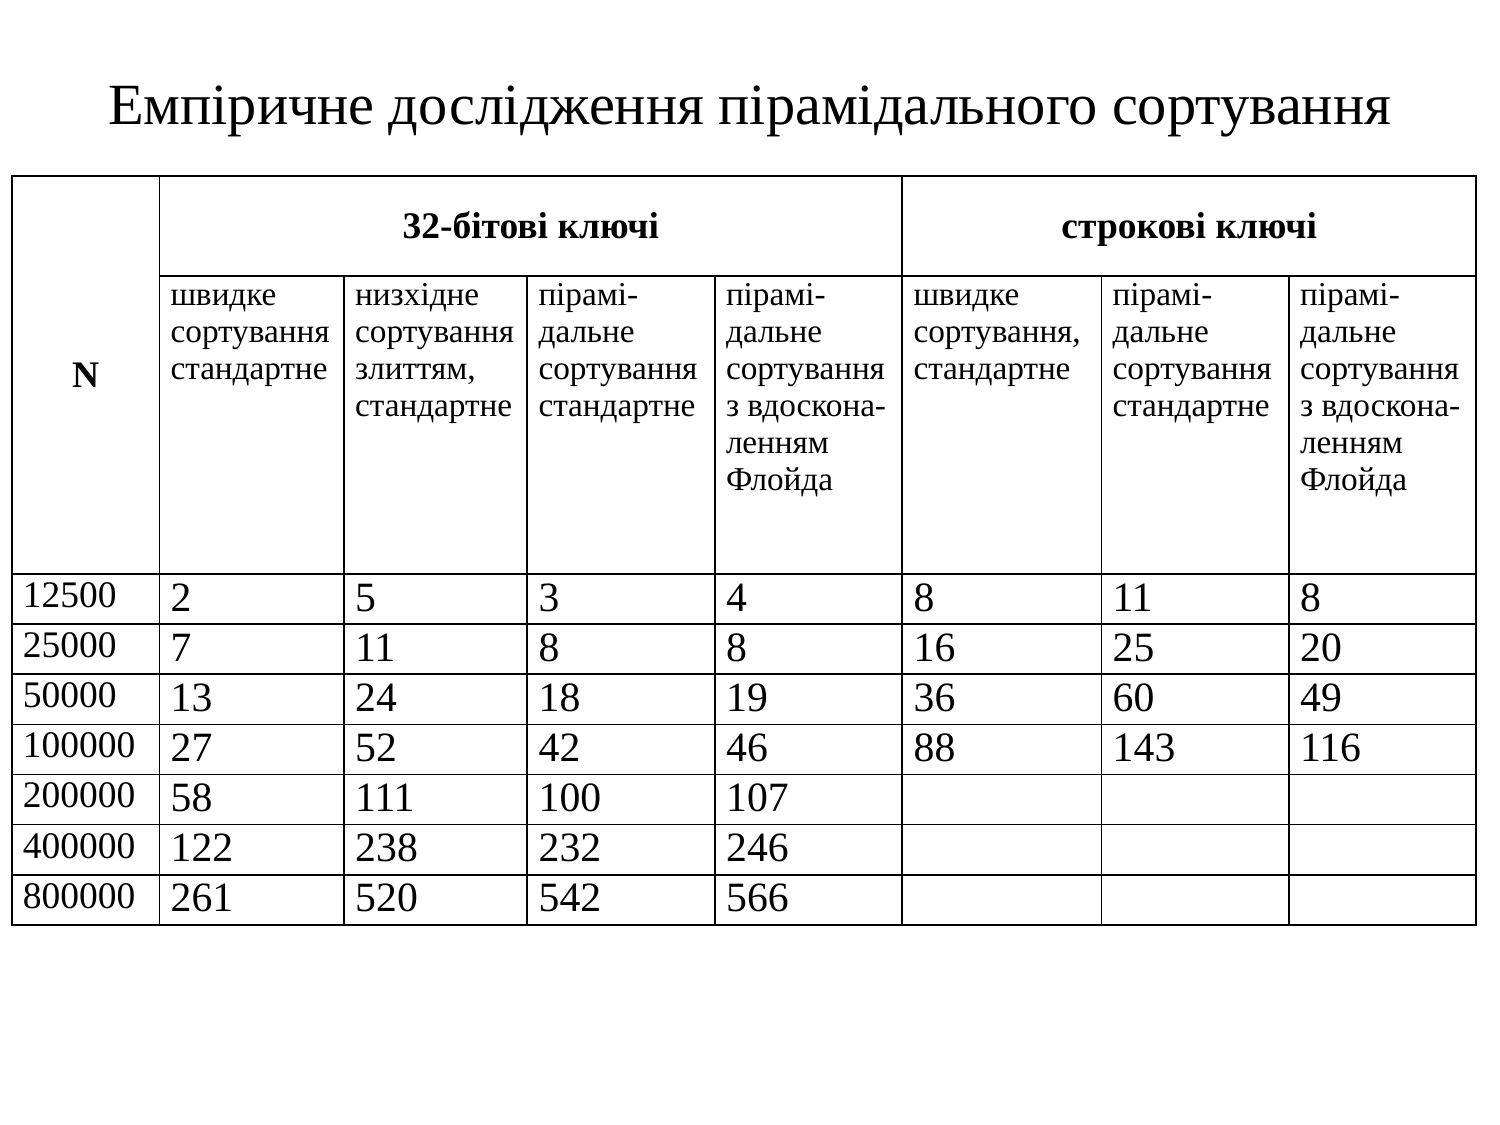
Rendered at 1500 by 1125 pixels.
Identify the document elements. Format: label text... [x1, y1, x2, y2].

table_cell 50000 [13, 675, 159, 724]
table_cell 60 [1102, 675, 1288, 724]
table_cell 111 [345, 775, 526, 824]
table_cell 400000 [13, 825, 159, 874]
table_cell 116 [1290, 725, 1475, 774]
table_cell пірамі-дальне сортування стандартне [1102, 277, 1288, 573]
table_cell 200000 [13, 775, 159, 824]
table_cell 238 [345, 825, 526, 874]
table_cell 261 [160, 876, 343, 924]
table_cell 542 [528, 876, 714, 924]
table_cell 25000 [13, 625, 159, 673]
table_header строкові ключі [903, 177, 1475, 275]
table_cell 12500 [13, 575, 159, 623]
table_cell 232 [528, 825, 714, 874]
table_cell 7 [160, 625, 343, 673]
table_cell 58 [160, 775, 343, 824]
table_cell 800000 [13, 876, 159, 924]
table_cell [1102, 775, 1288, 824]
table_cell [903, 825, 1101, 874]
table_header 32-бітові ключі [160, 177, 901, 275]
table_cell 100000 [13, 725, 159, 774]
table_cell [903, 775, 1101, 824]
table_cell 8 [903, 575, 1101, 623]
table_cell 24 [345, 675, 526, 724]
table_cell пірамі-дальне сортування стандартне [528, 277, 714, 573]
table_cell 27 [160, 725, 343, 774]
table_cell [1102, 825, 1288, 874]
table_cell 19 [716, 675, 901, 724]
table_cell 3 [528, 575, 714, 623]
table_cell [903, 876, 1101, 924]
table_cell [1290, 775, 1475, 824]
table_cell 36 [903, 675, 1101, 724]
table_cell швидке сортуваннястандартне [160, 277, 343, 573]
table_cell 52 [345, 725, 526, 774]
table_cell 520 [345, 876, 526, 924]
table_cell 2 [160, 575, 343, 623]
table_cell швидке сортування, стандартне [903, 277, 1101, 573]
table_cell 566 [716, 876, 901, 924]
table_cell 20 [1290, 625, 1475, 673]
table_cell 246 [716, 825, 901, 874]
table_cell 100 [528, 775, 714, 824]
table_cell 49 [1290, 675, 1475, 724]
table_cell 8 [716, 625, 901, 673]
table_cell 143 [1102, 725, 1288, 774]
table_cell 8 [528, 625, 714, 673]
list Емпіричне дослідження пірамідального сортування [0, 58, 1500, 165]
table_cell пірамі-дальне сортування з вдоскона-ленням Флойда [716, 277, 901, 573]
table_cell 88 [903, 725, 1101, 774]
table_cell [1102, 876, 1288, 924]
table_cell 11 [345, 625, 526, 673]
table_cell 25 [1102, 625, 1288, 673]
table_cell низхідне сортування злиттям, стандартне [345, 277, 526, 573]
table_header N [13, 177, 159, 573]
table_cell 5 [345, 575, 526, 623]
table_cell 4 [716, 575, 901, 623]
table_cell 8 [1290, 575, 1475, 623]
table_cell 46 [716, 725, 901, 774]
table_cell 11 [1102, 575, 1288, 623]
table_cell 42 [528, 725, 714, 774]
table_cell [1290, 876, 1475, 924]
table_cell 107 [716, 775, 901, 824]
table_cell 122 [160, 825, 343, 874]
table_cell 13 [160, 675, 343, 724]
table_cell 18 [528, 675, 714, 724]
table_cell 16 [903, 625, 1101, 673]
table_cell пірамі-дальне сортування з вдоскона-ленням Флойда [1290, 277, 1475, 573]
table_cell [1290, 825, 1475, 874]
